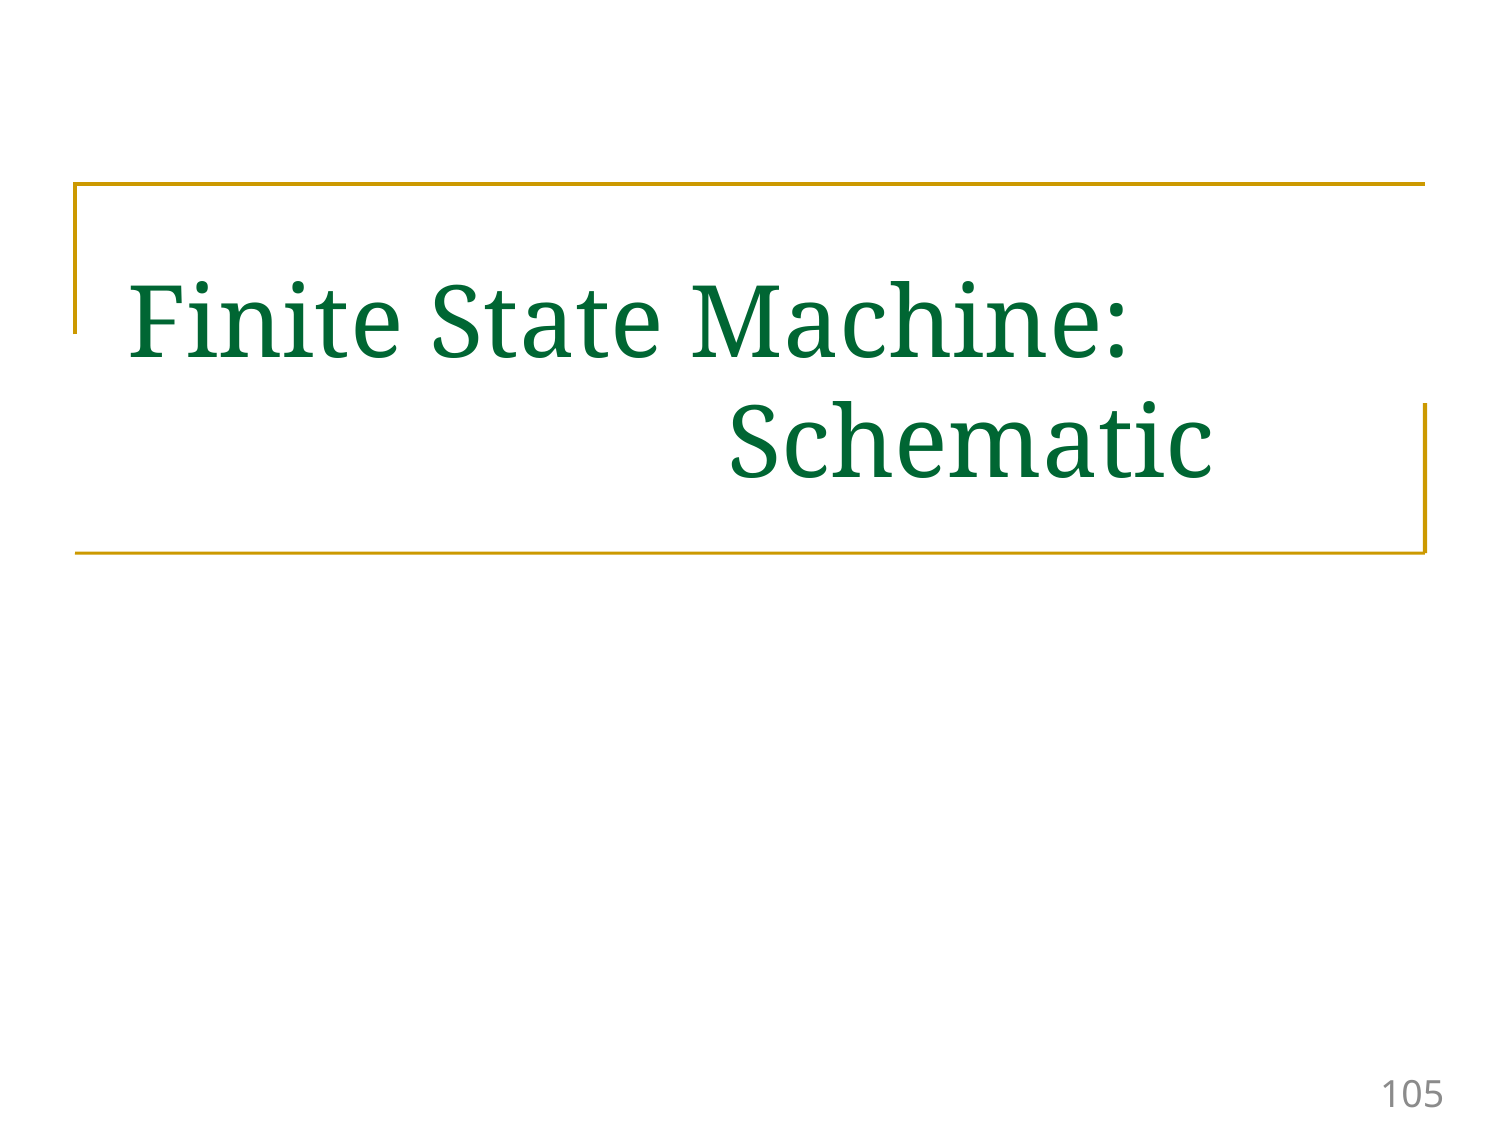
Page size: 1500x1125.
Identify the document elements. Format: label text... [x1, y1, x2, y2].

slide_number 105 [1121, 1066, 1460, 1125]
title Finite State Machine: Schematic [112, 249, 1413, 538]
